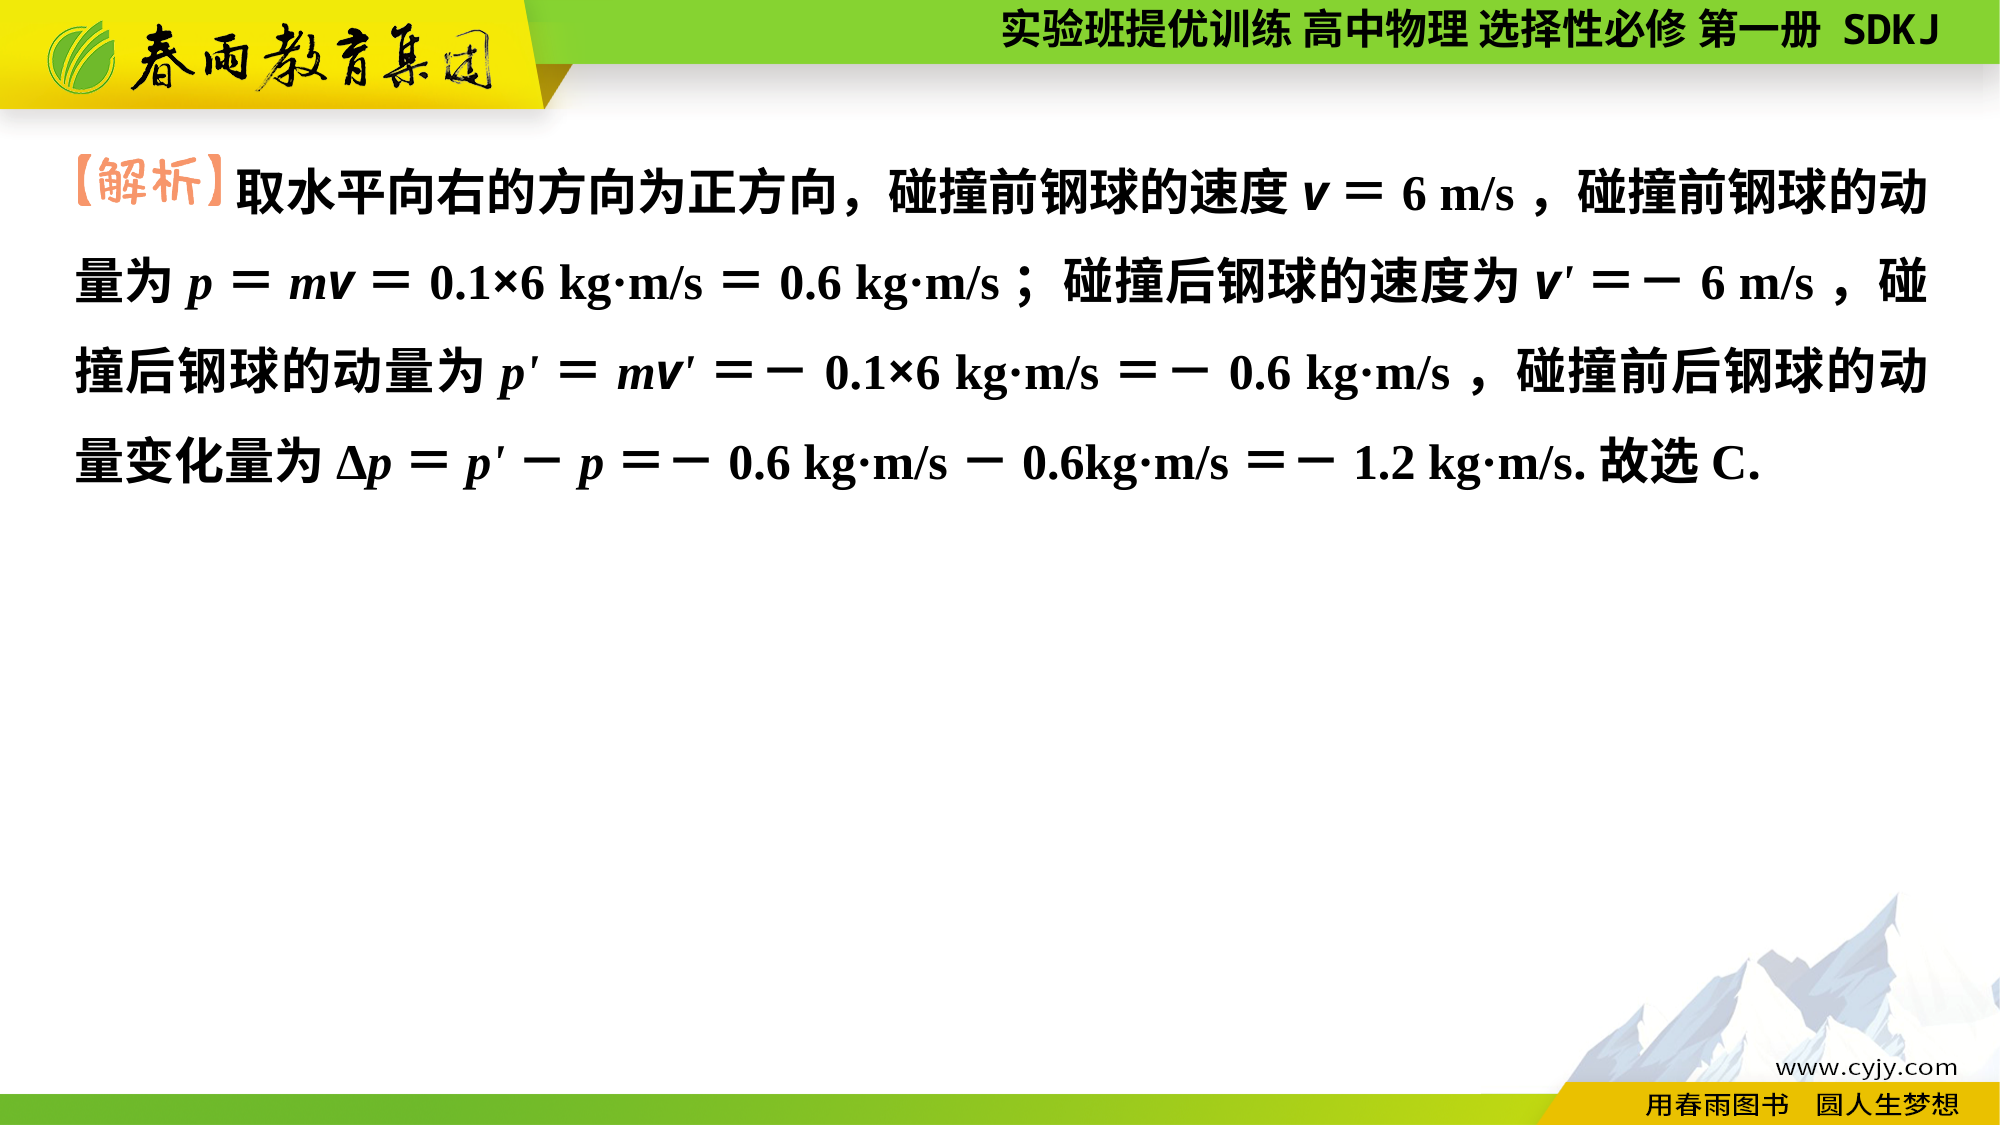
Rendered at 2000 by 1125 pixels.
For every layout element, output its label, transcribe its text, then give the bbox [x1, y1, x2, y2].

list 取水平向右的方向为正方向，碰撞前钢球的速度v＝6 m/s，碰撞前钢球的动量为p＝mv＝0.1×6 kg·m/s＝0.6 kg·m/s；碰撞后钢球的速度为v'＝－6 m/s，碰撞后钢球的动量为p'＝mv'＝－0.1×6 kg·m/s＝－0.6 kg·m/s，碰撞前后钢球的动量变化量为Δp＝p'－p＝－0.6 kg·m/s－0.6kg·m/s＝－1.2 kg·m/s.故选C. [59, 122, 1944, 502]
picture [0, 0, 2000, 1125]
